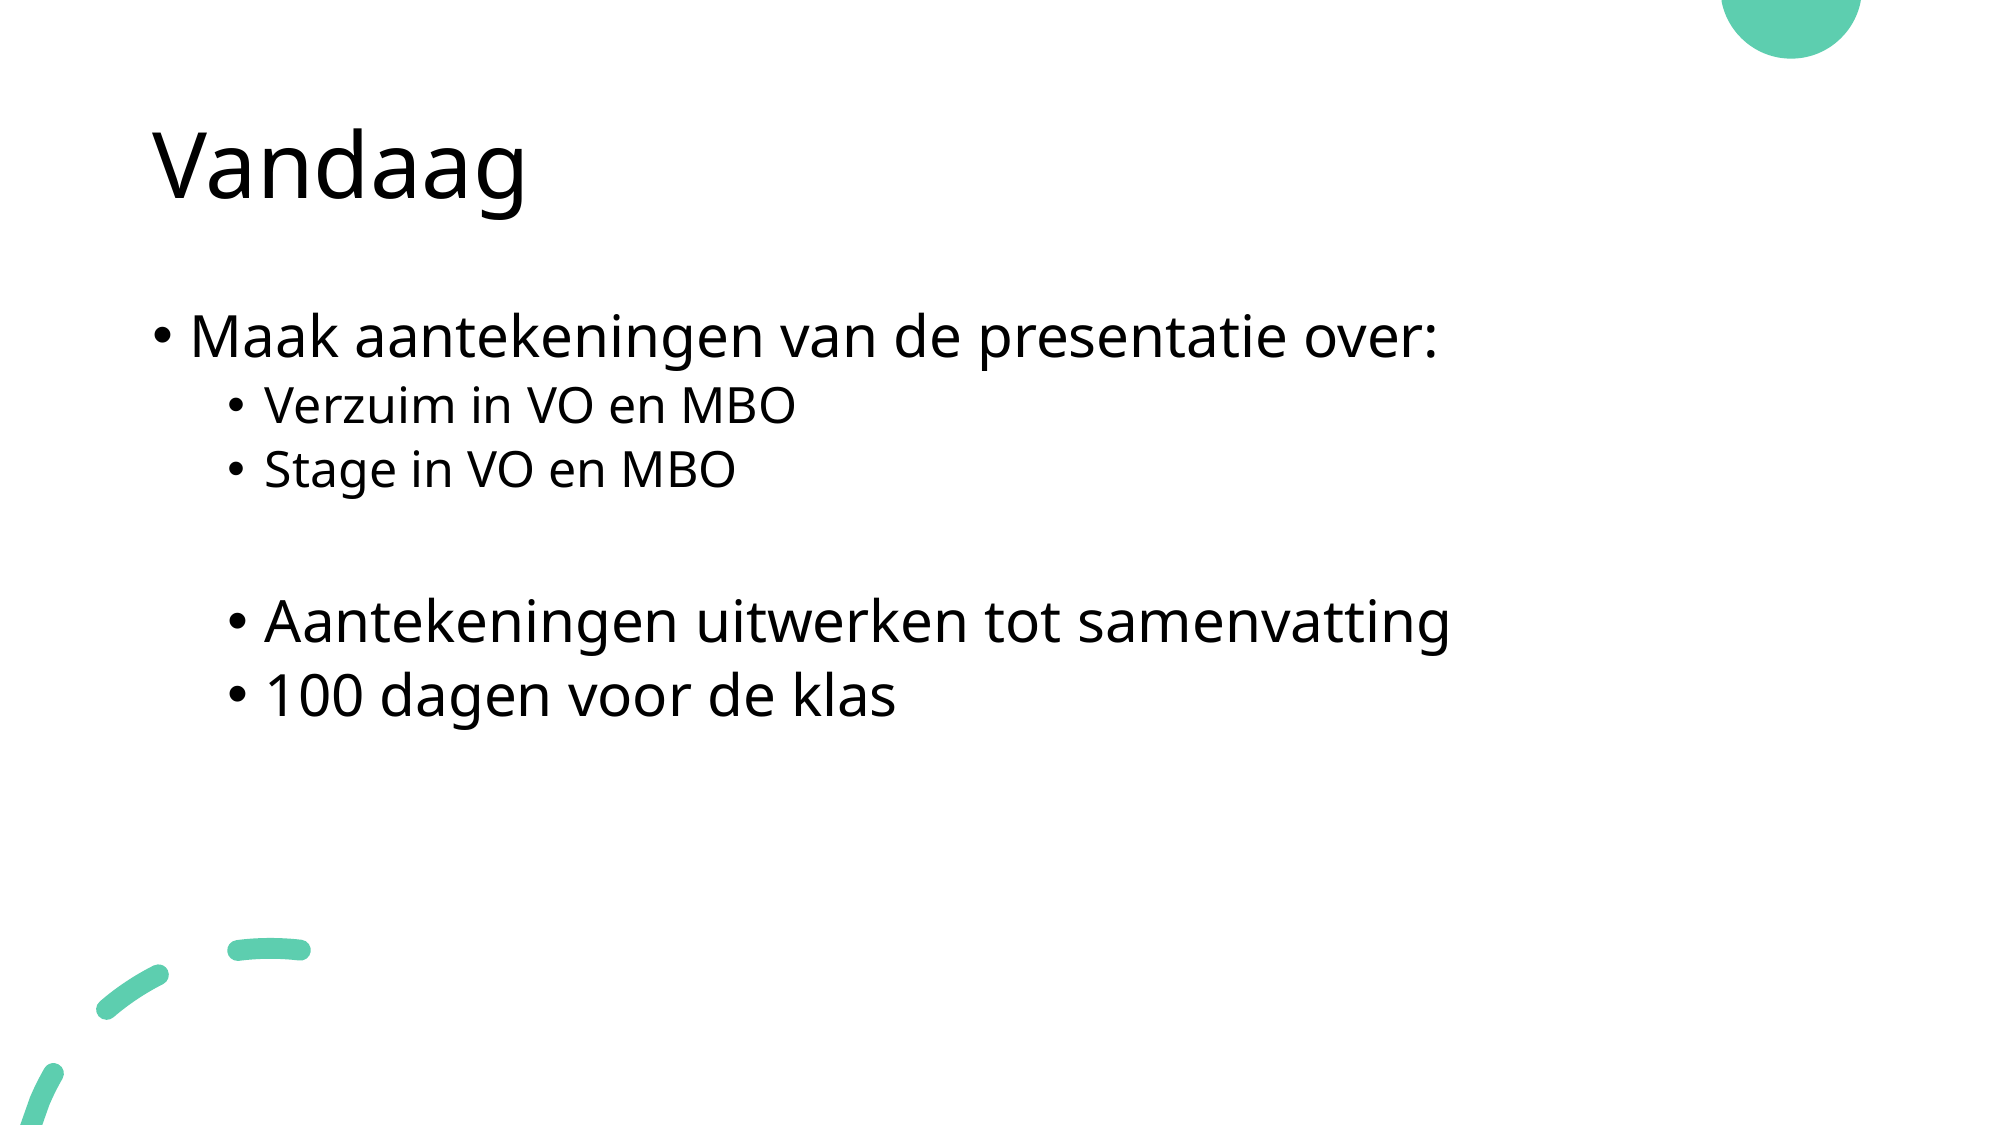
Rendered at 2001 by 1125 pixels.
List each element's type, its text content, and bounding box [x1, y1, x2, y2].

list Maak aantekeningen van de presentatie over: Verzuim in VO en MBO Stage in VO en MBO Aantekeningen uitwerken tot samenvatting 100 dagen voor de klas [137, 299, 1863, 933]
title Vandaag [137, 59, 1863, 278]
